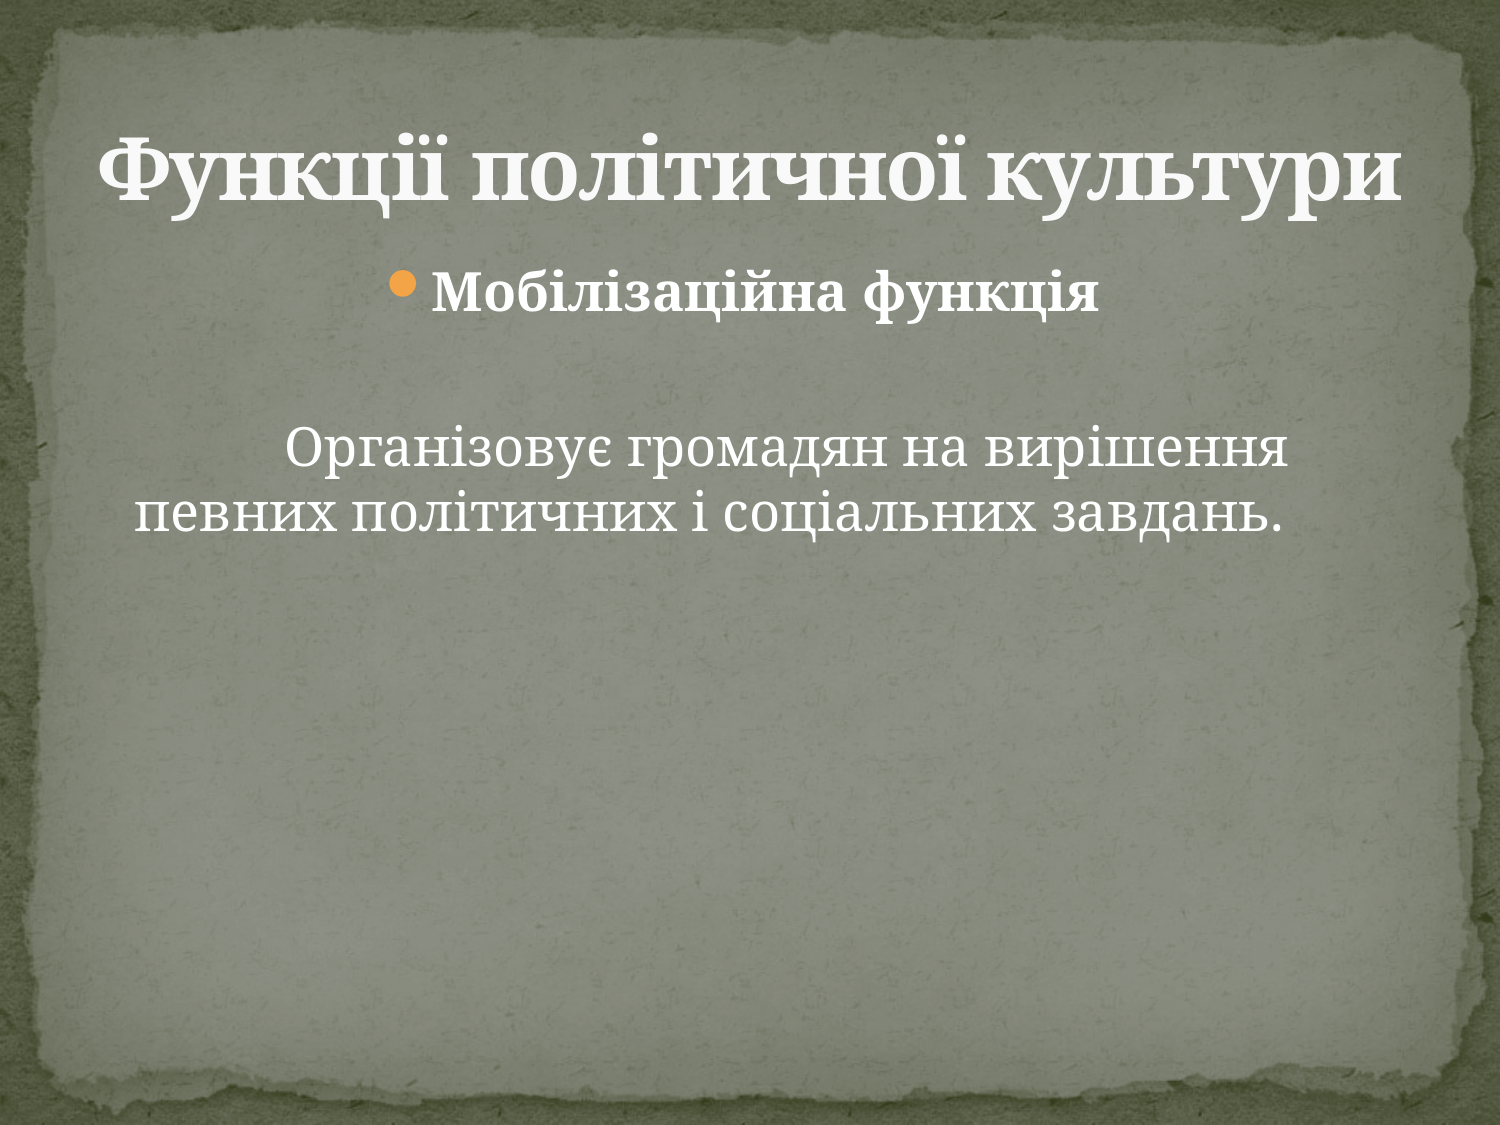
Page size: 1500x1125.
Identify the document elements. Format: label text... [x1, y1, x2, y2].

title Функції політичної культури [74, 24, 1425, 225]
list Мобілізаційна функція Організовує громадян на вирішення певних політичних і соціальних завдань. [75, 249, 1425, 1000]
